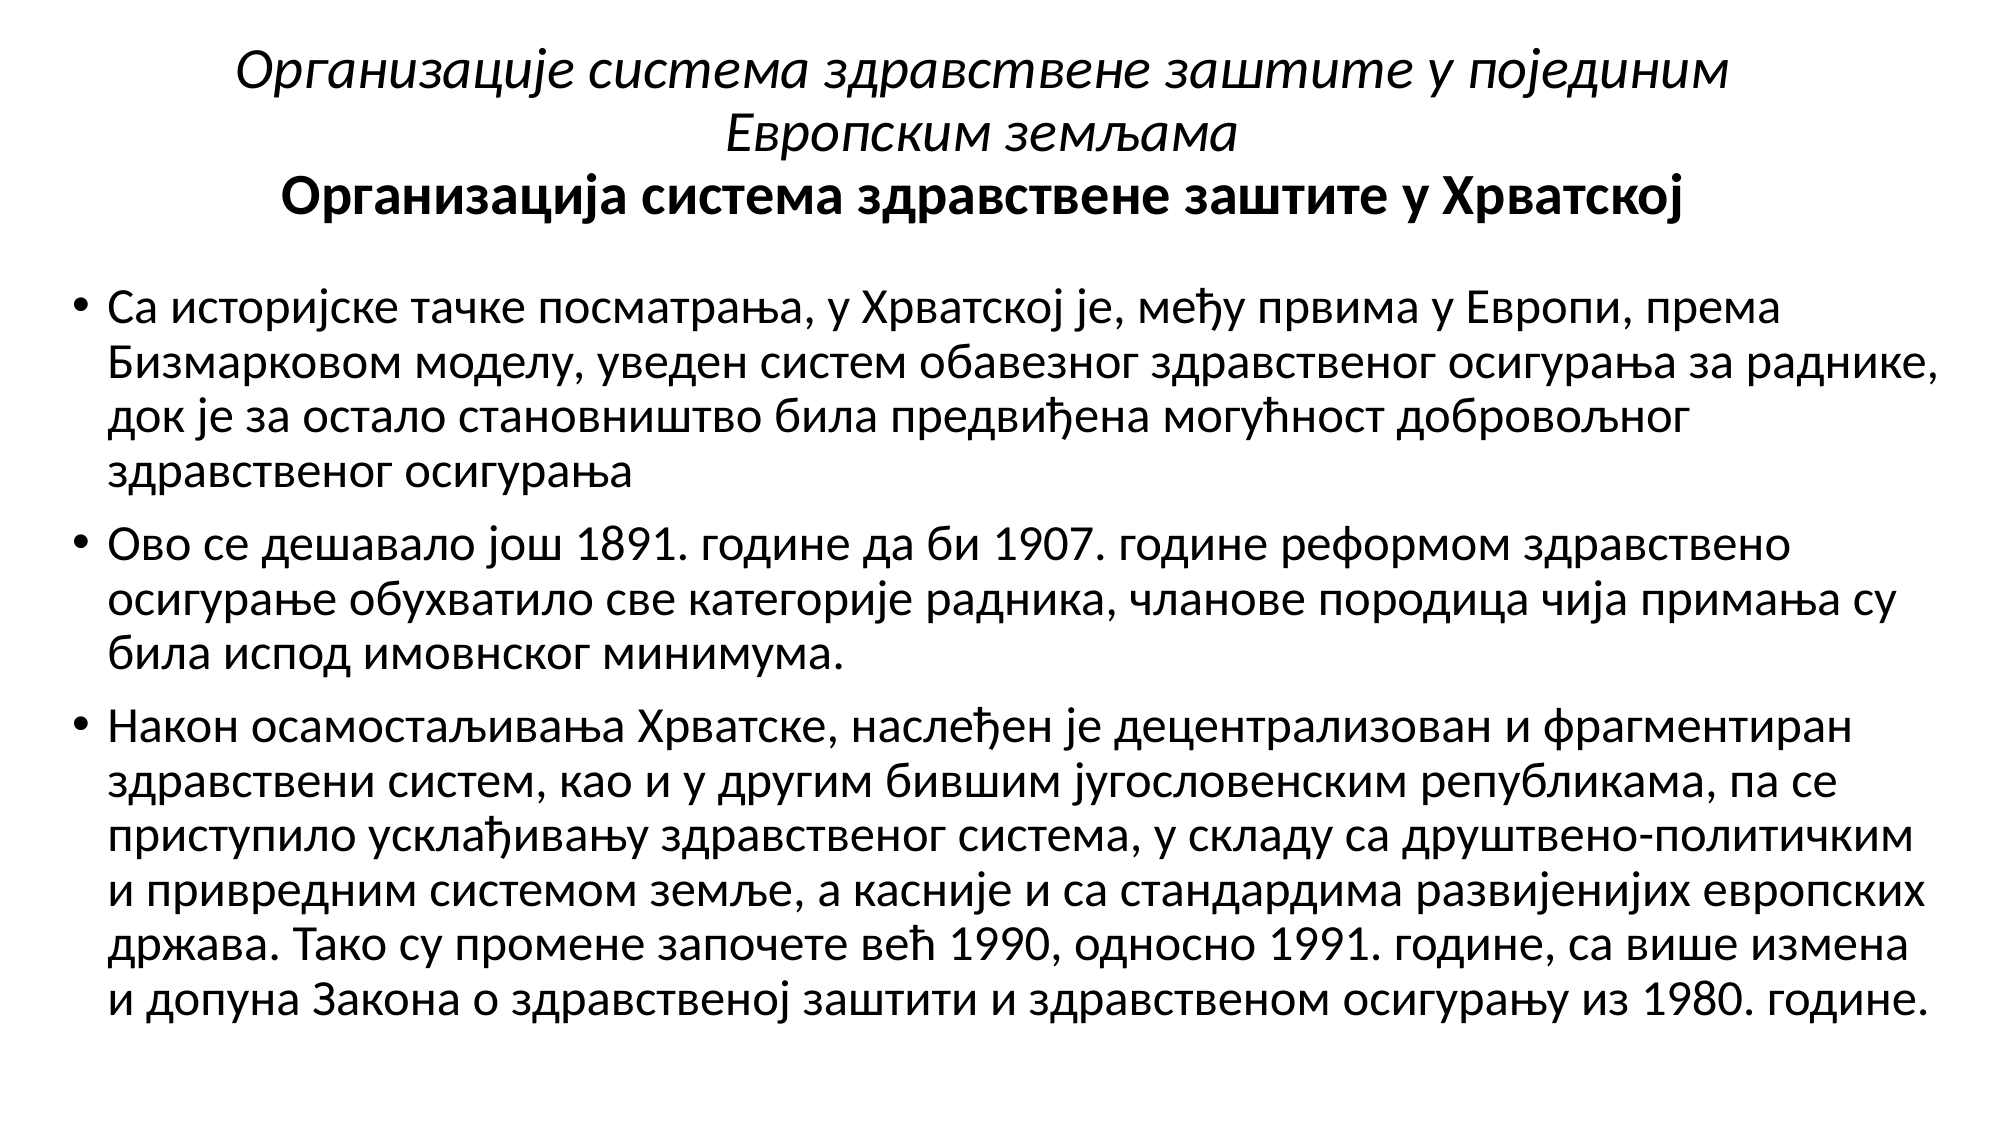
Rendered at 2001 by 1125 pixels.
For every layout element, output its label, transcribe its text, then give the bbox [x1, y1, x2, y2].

title Организације система здравствене заштите у појединим Европским земљама Организација система здравствене заштите у Хрватској [120, 23, 1846, 242]
list Са историјске тачке посматрања, у Хрватској је, међу првима у Европи, према Бизмарковом моделу, уведен систем обавезног здравственог осигурања за раднике, док је за остало становништво била предвиђена могућност добровољног здравственог осигурања Ово се дешавало још 1891. године да би 1907. године реформом здравствено осигурање обухватило све категорије радника, чланове породица чија примања су била испод имовнског минимума. Након осамостаљивања Хрватске, наслеђен је децентрализован и фрагментиран здравствени систем, као и у другим бившим југословенским републикама, па се приступило усклађивању здравственог система, у складу са друштвено-политичким и привредним системом земље, а касније и са стандардима развијенијих европских држава. Тако су промене започете већ 1990, односно 1991. године, са више измена и допуна Закона о здравственој заштити и здравственом осигурању из 1980. године. [57, 272, 1957, 1095]
